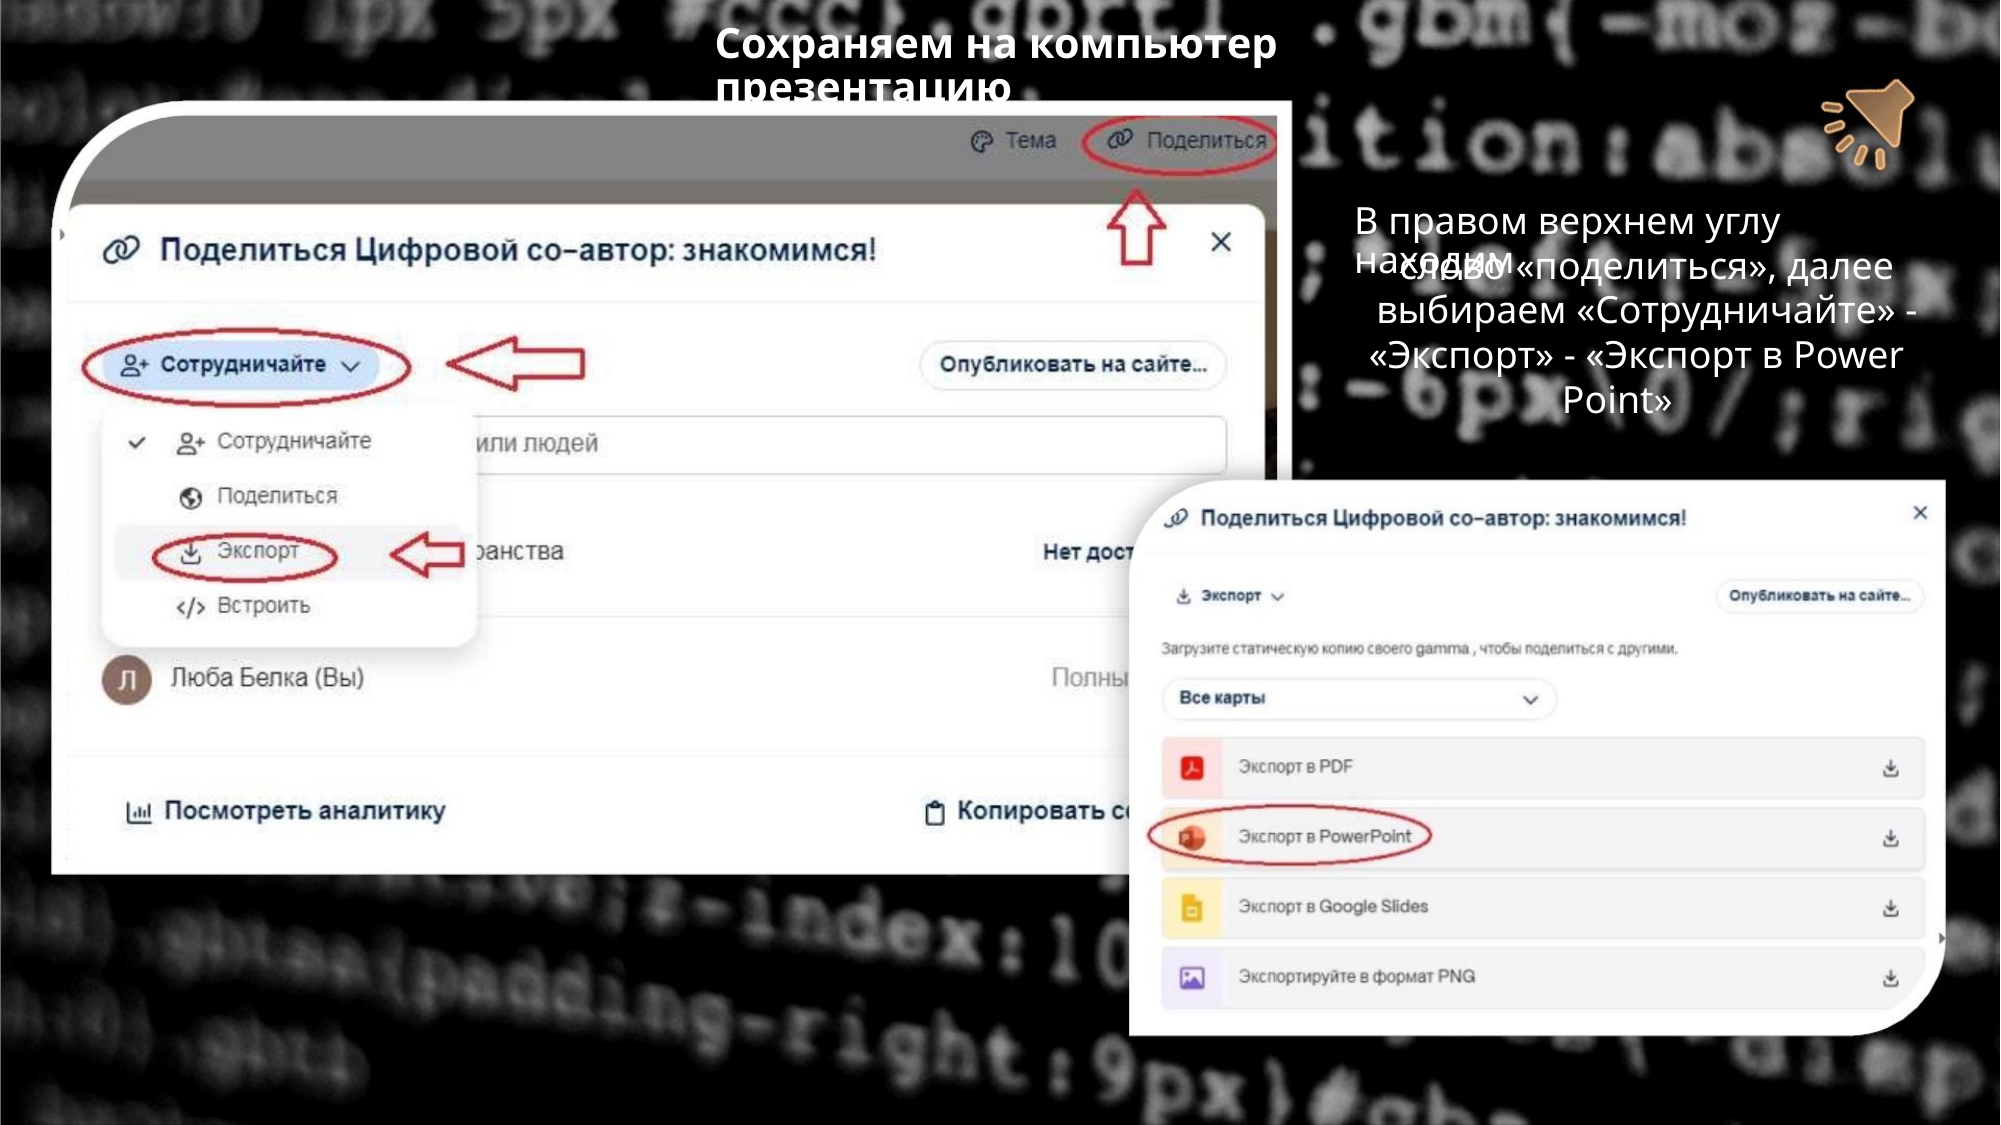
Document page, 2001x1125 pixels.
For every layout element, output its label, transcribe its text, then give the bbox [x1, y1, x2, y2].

text_box Сохраняем на компьютер презентацию [714, 23, 1571, 111]
text_box В правом верхнем углу находим [1354, 202, 1951, 281]
text_box слово «поделиться», далее выбираем «Сотрудничайте» - «Экспорт» - «Экспорт в Power Point» [1368, 247, 1926, 421]
text_box [0, 0, 2000, 1125]
